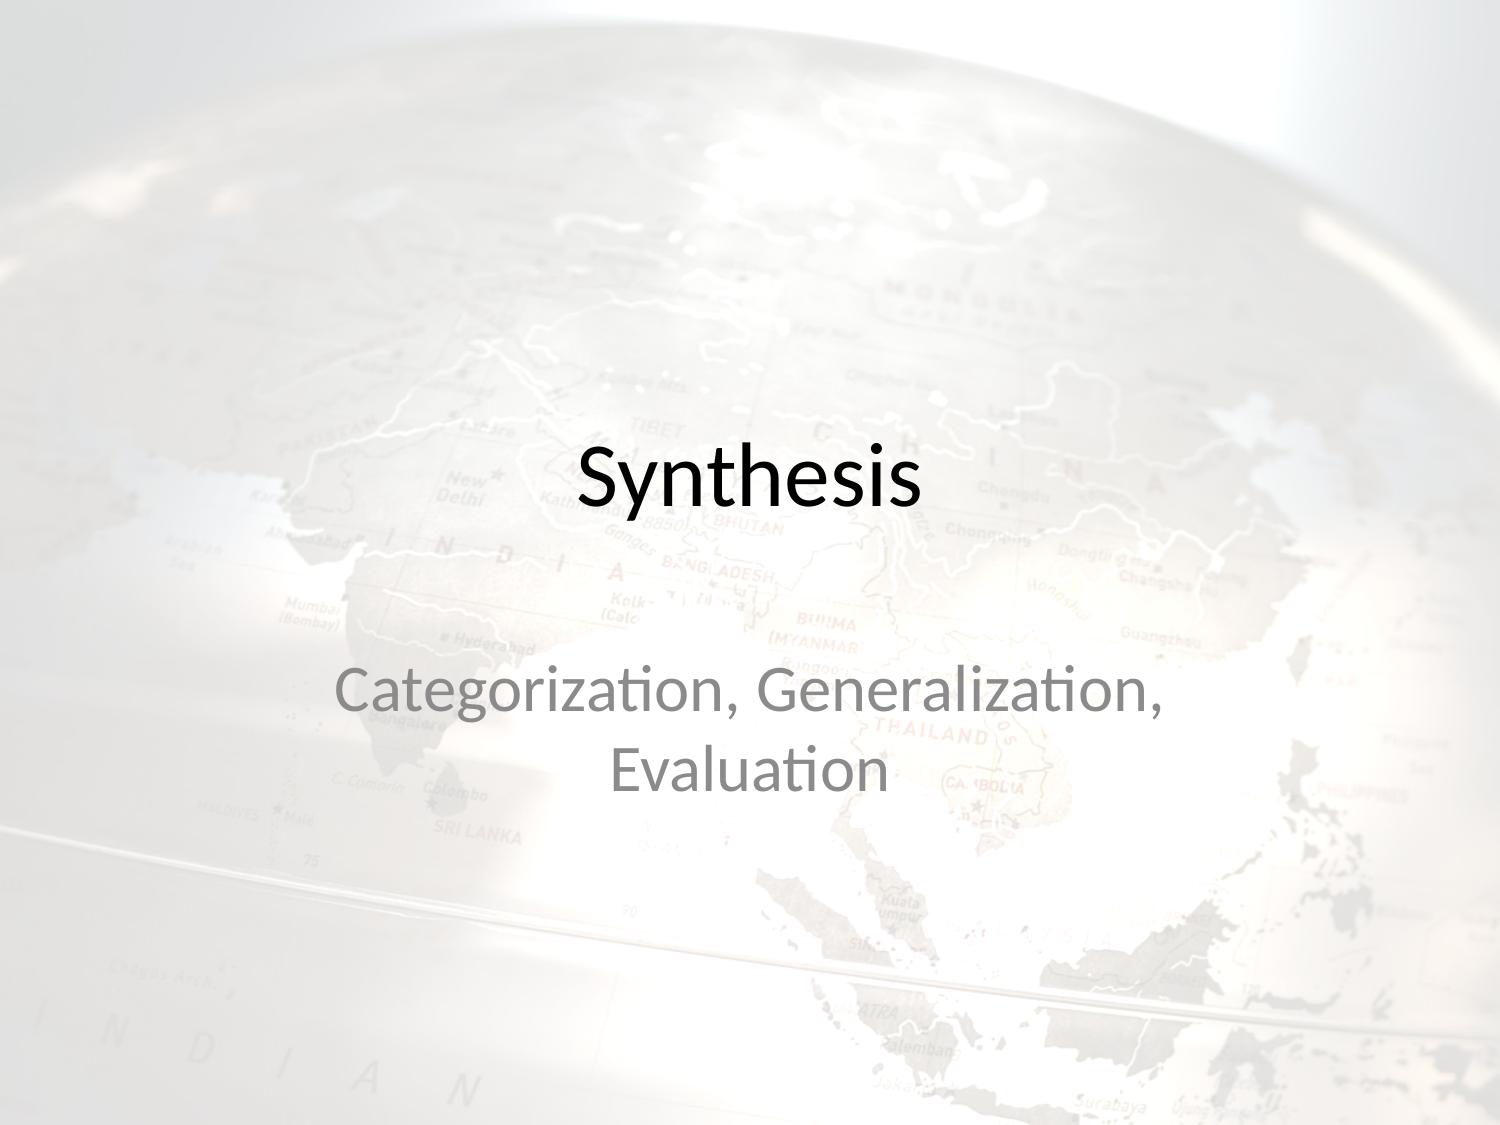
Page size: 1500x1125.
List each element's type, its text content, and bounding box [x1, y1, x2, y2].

title Synthesis [112, 349, 1388, 591]
subtitle Categorization, Generalization, Evaluation [225, 637, 1275, 925]
